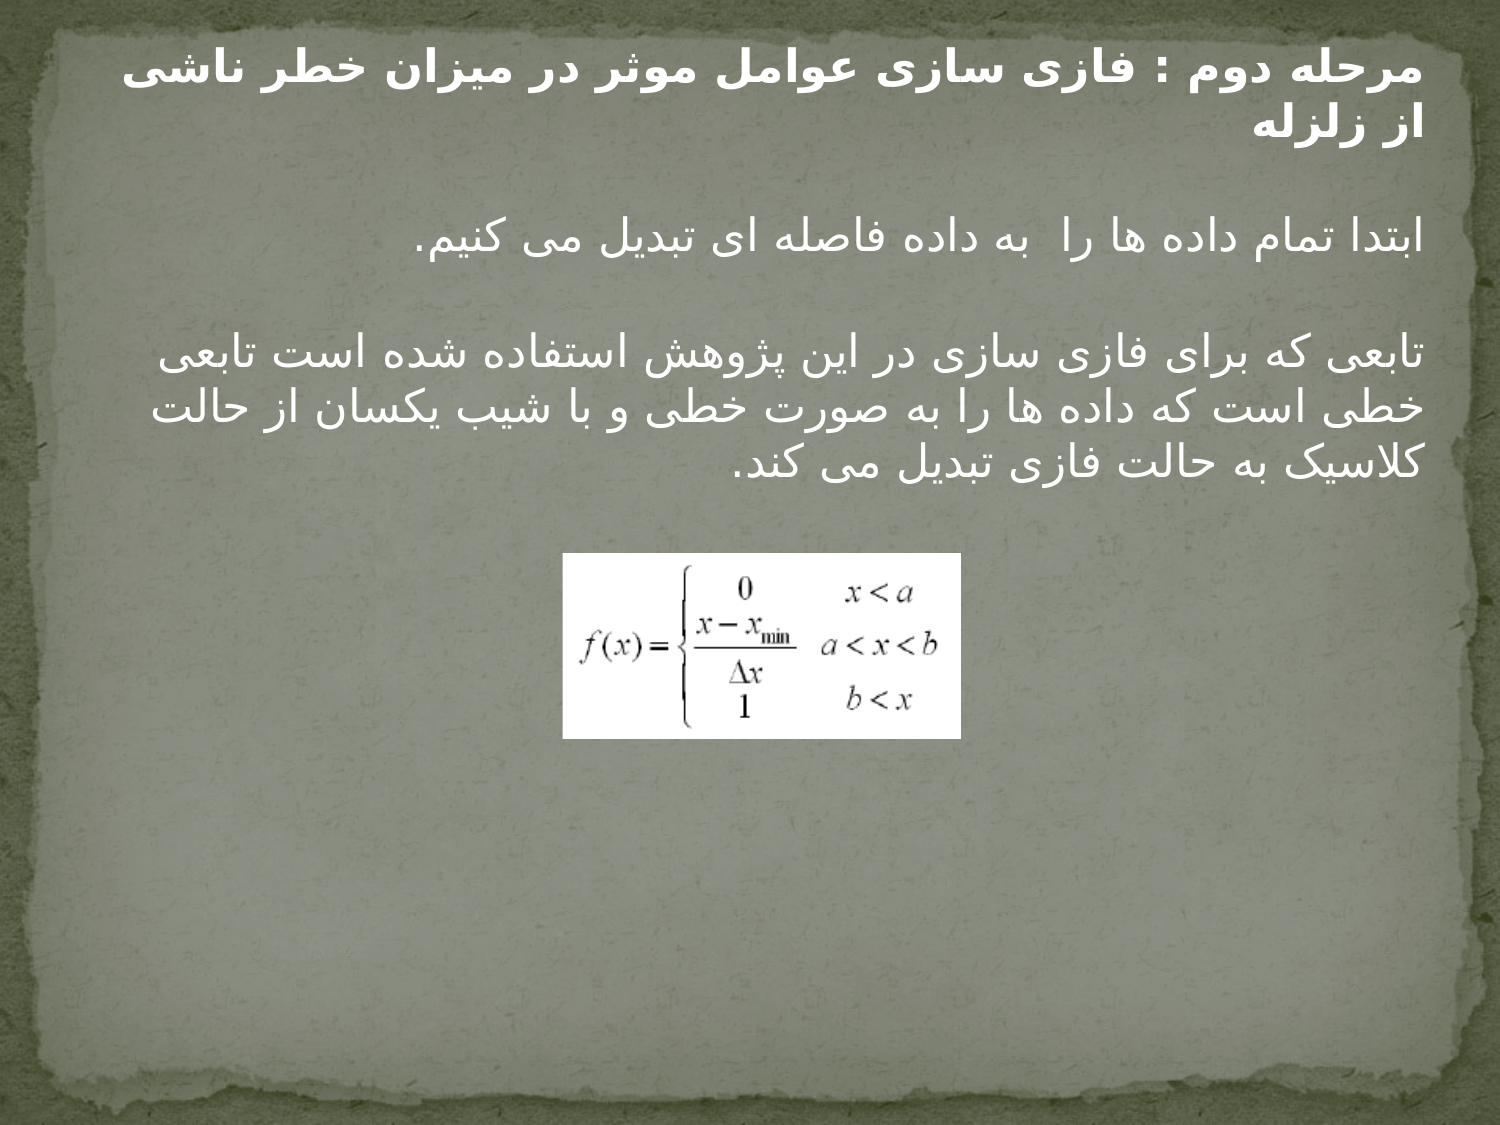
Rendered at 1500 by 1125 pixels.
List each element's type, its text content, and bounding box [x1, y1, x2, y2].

picture [564, 555, 962, 738]
text_box مرحله دوم : فازی سازی عوامل موثر در میزان خطر ناشی از زلزله ابتدا تمام داده ها را به داده فاصله ای تبدیل می کنیم. تابعی که برای فازی سازی در این پژوهش استفاده شده است تابعی خطی است که داده ها را به صورت خطی و با شیب یکسان از حالت کلاسیک به حالت فازی تبدیل می کند. [82, 28, 1442, 494]
